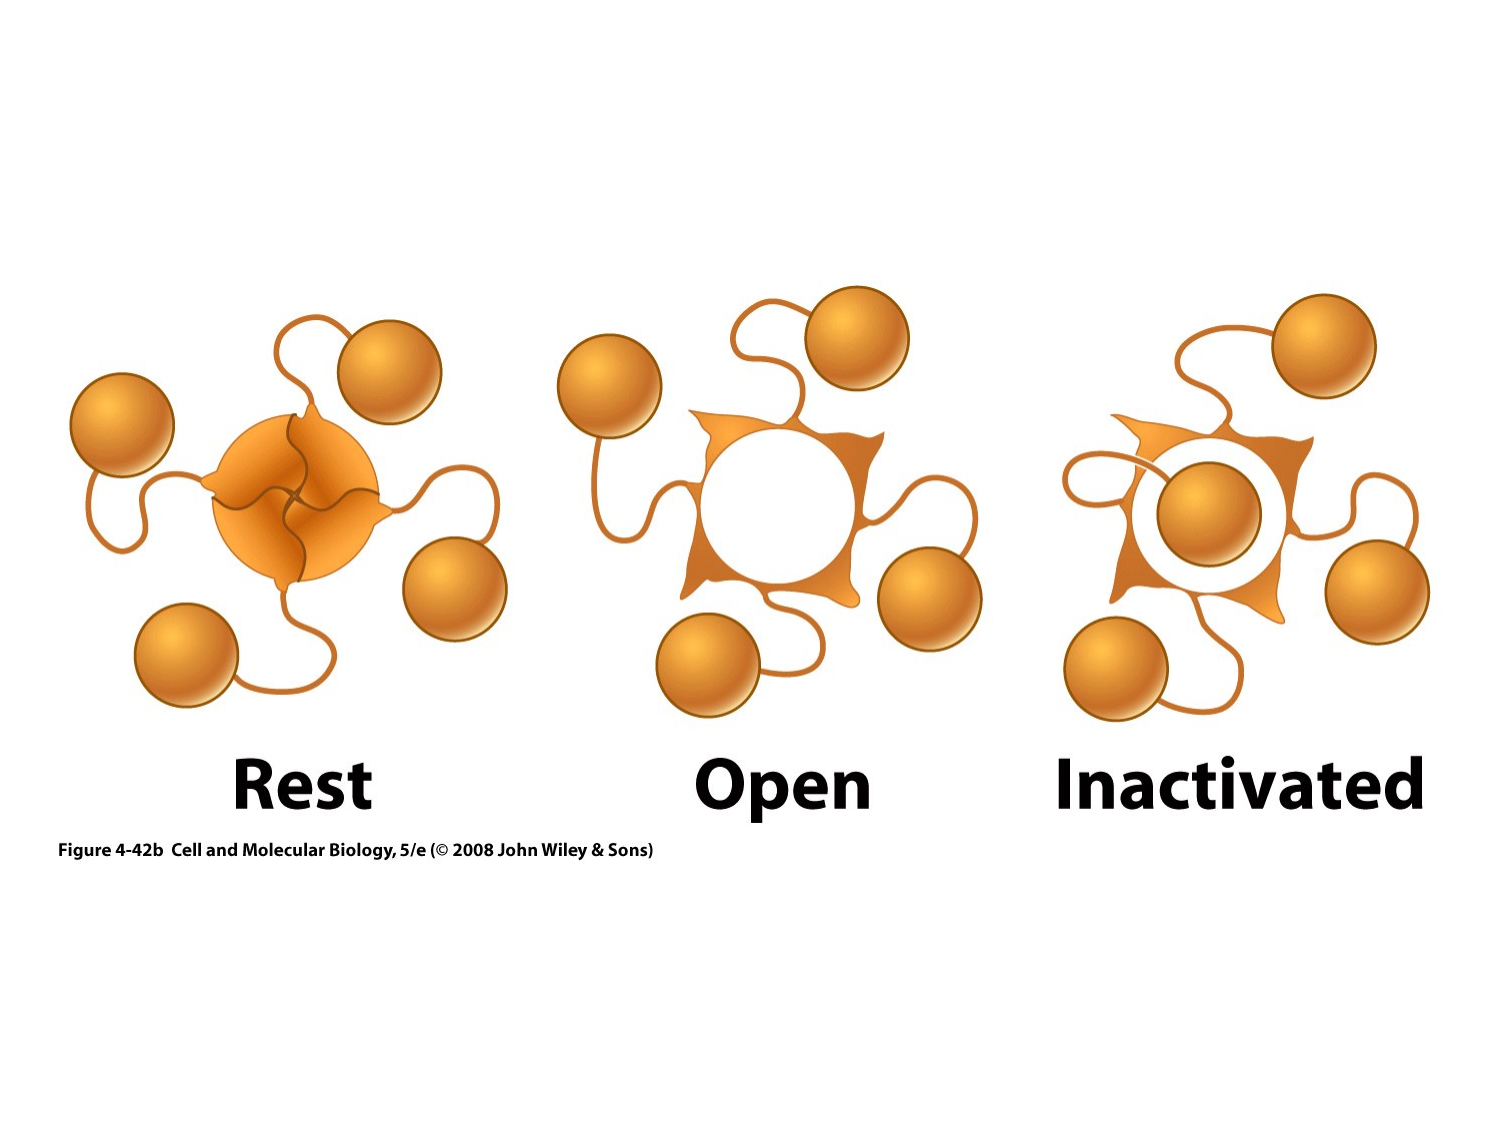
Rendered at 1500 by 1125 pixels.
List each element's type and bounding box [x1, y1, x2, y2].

picture [49, 264, 1450, 864]
